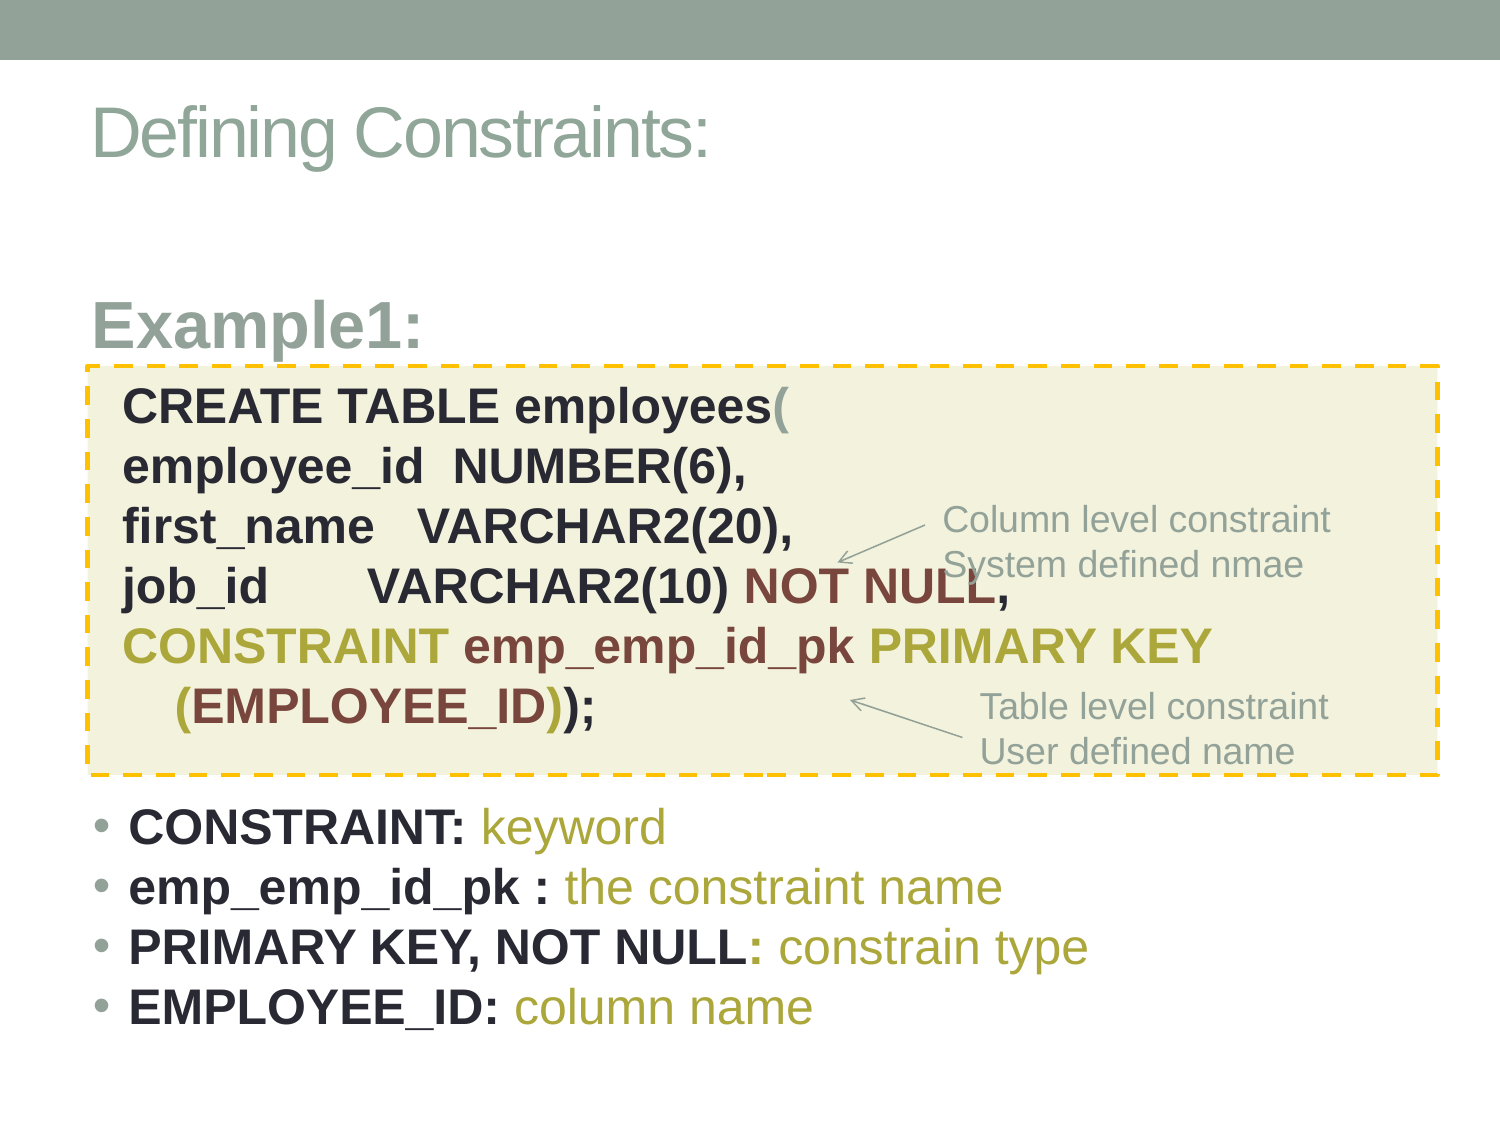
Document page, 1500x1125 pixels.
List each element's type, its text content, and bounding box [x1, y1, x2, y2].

list CREATE TABLE employees( employee_id NUMBER(6), first_name VARCHAR2(20), job_id VARCHAR2(10) NOT NULL, CONSTRAINT emp_emp_id_pk PRIMARY KEY (EMPLOYEE_ID)); [87, 366, 1438, 775]
text_box Example1: [76, 274, 440, 370]
title Defining Constraints: During Table Creation [75, 69, 1425, 275]
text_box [837, 524, 926, 563]
text_box Table level constraint User defined name [964, 674, 1344, 780]
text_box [849, 699, 963, 738]
text_box CONSTRAINT: keyword emp_emp_id_pk : the constraint name PRIMARY KEY, NOT NULL: constrain type EMPLOYEE_ID: column name [78, 787, 1105, 1103]
text_box Column level constraint System defined nmae [927, 487, 1357, 593]
